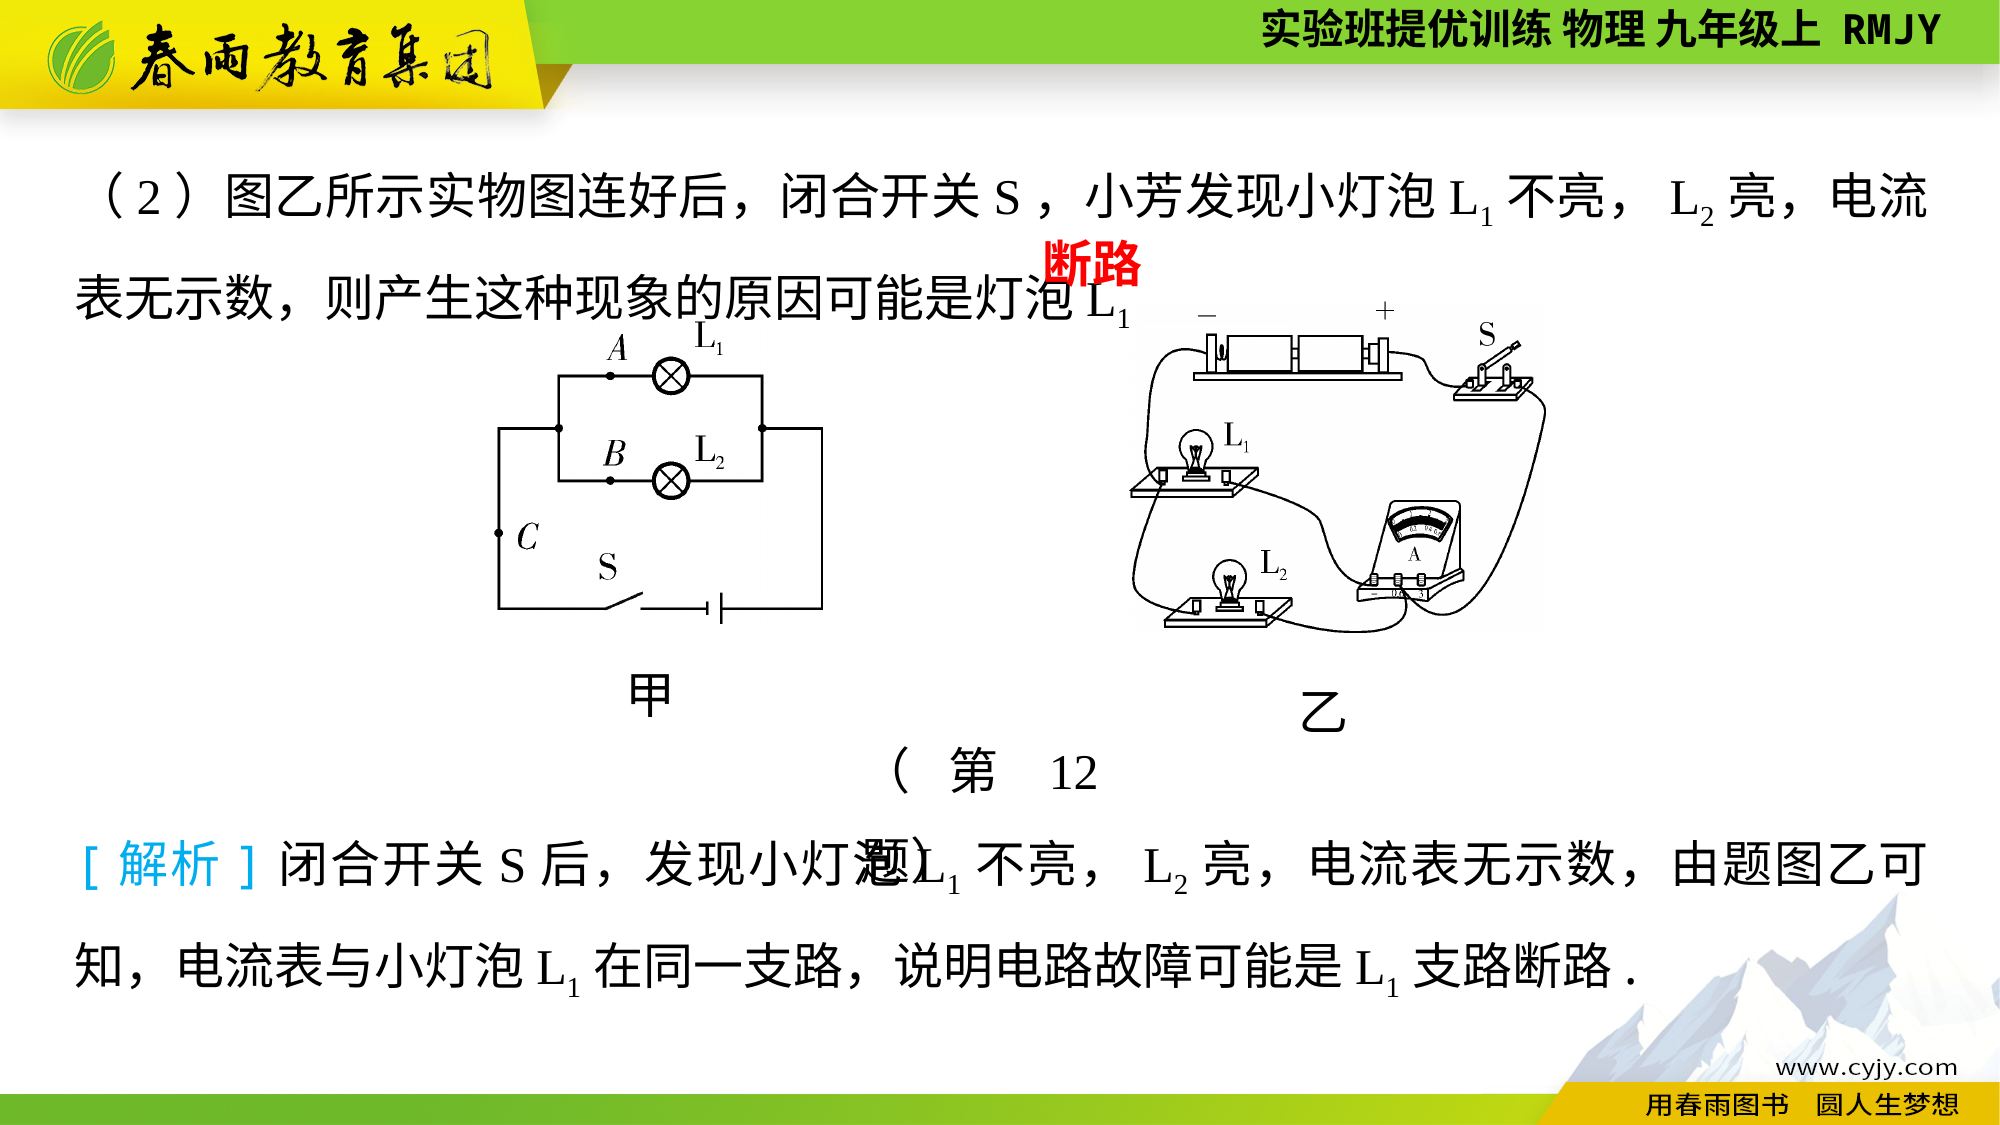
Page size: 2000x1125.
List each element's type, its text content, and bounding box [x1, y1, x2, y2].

text_box 甲 [610, 633, 691, 731]
text_box [解析]闭合开关S后，发现小灯泡L1不亮，L2亮，电流表无示数，由题图乙可知，电流表与小灯泡L1在同一支路，说明电路故障可能是L1支路断路. [59, 790, 1944, 1011]
picture [0, 0, 2000, 1125]
text_box 断路 [1027, 224, 1158, 300]
text_box （第12题） [845, 702, 1126, 790]
list （2）图乙所示实物图连好后，闭合开关S，小芳发现小灯泡L1不亮，L2亮，电流表无示数，则产生这种现象的原因可能是灯泡L1 . [59, 122, 1944, 320]
text_box 乙 [1283, 643, 1364, 748]
